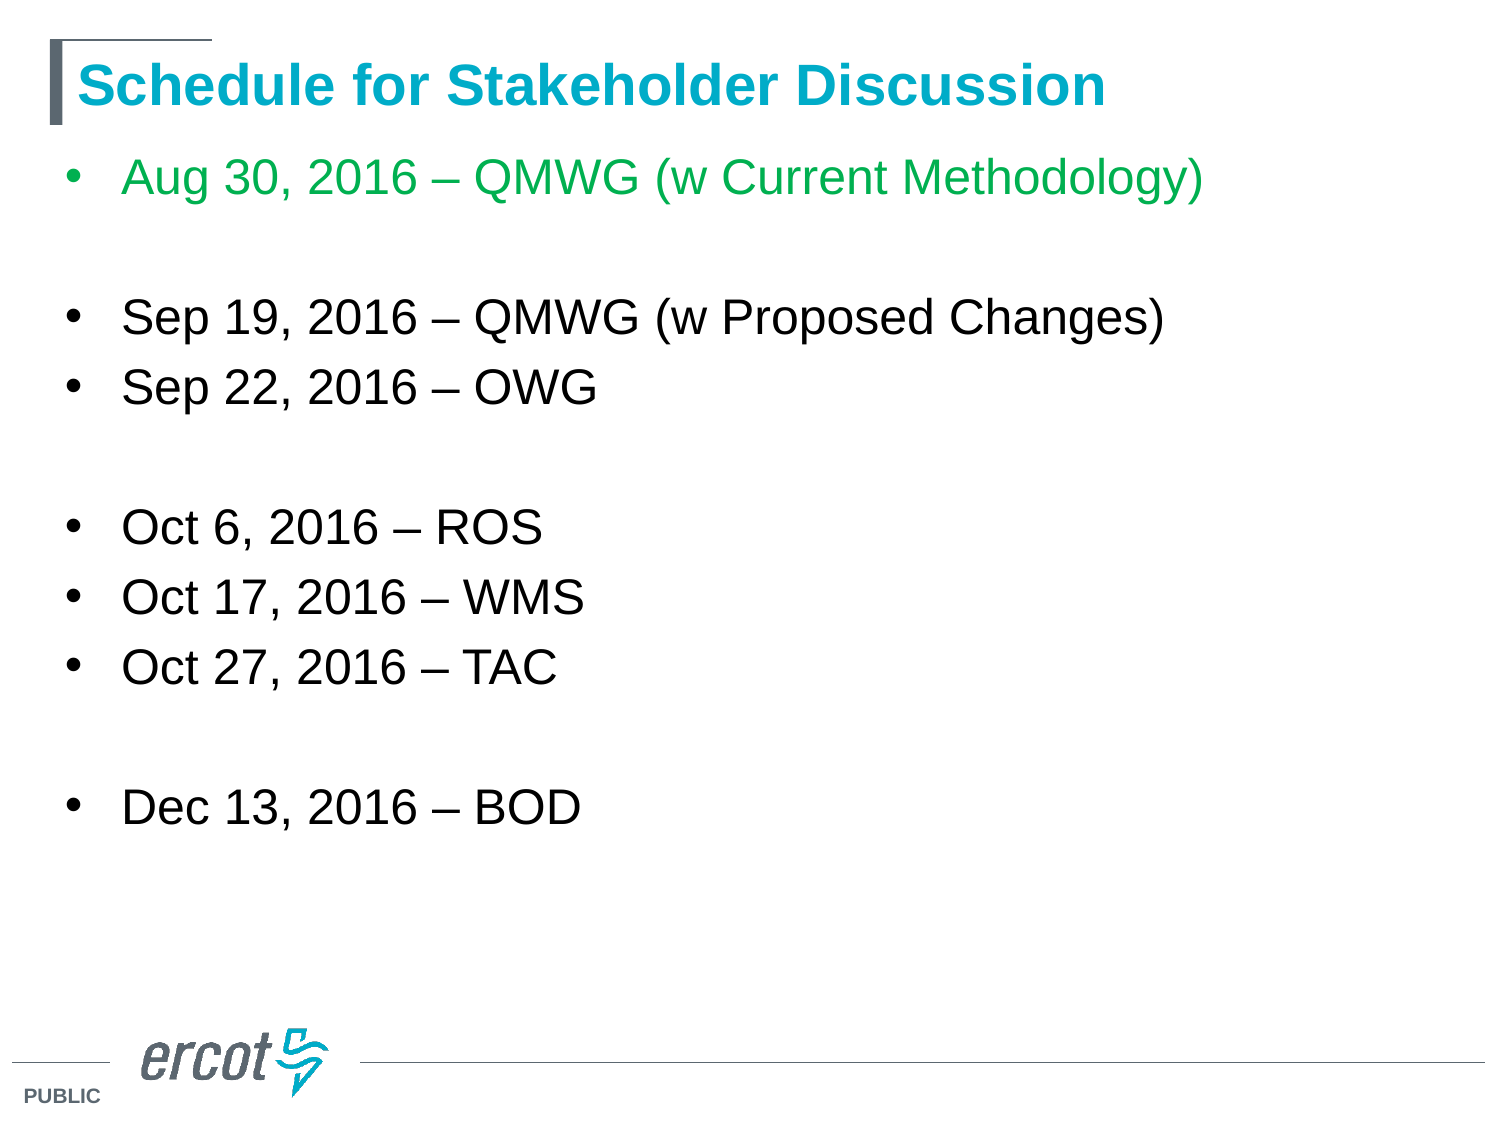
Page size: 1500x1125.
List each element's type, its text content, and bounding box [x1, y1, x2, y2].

list Aug 30, 2016 – QMWG (w Current Methodology) Sep 19, 2016 – QMWG (w Proposed Changes) Sep 22, 2016 – OWG Oct 6, 2016 – ROS Oct 17, 2016 – WMS Oct 27, 2016 – TAC Dec 13, 2016 – BOD [50, 137, 1438, 972]
title Schedule for Stakeholder Discussion [62, 39, 1450, 228]
picture [137, 1024, 332, 1100]
